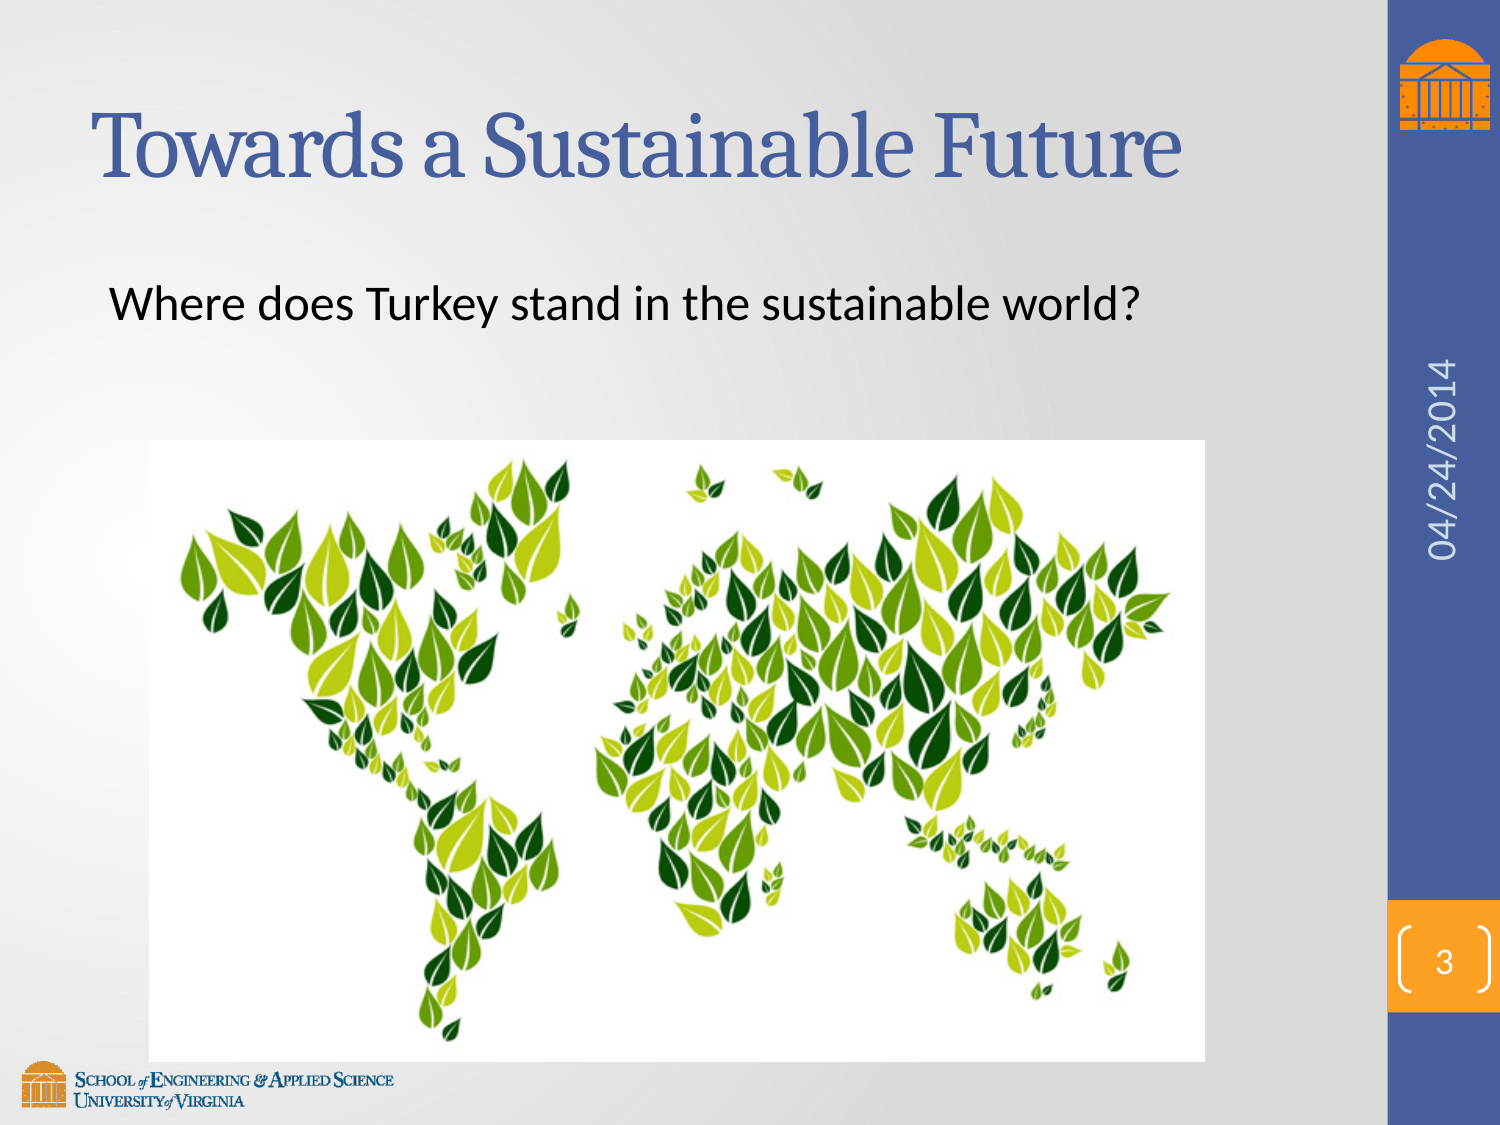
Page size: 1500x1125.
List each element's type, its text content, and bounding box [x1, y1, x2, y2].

list Where does Turkey stand in the sustainable world? [75, 262, 1325, 1050]
picture [21, 439, 1205, 1110]
title Towards a Sustainable Future [75, 45, 1325, 233]
slide_number 3 [1397, 925, 1492, 994]
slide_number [1408, 317, 1469, 577]
picture [1400, 39, 1490, 130]
